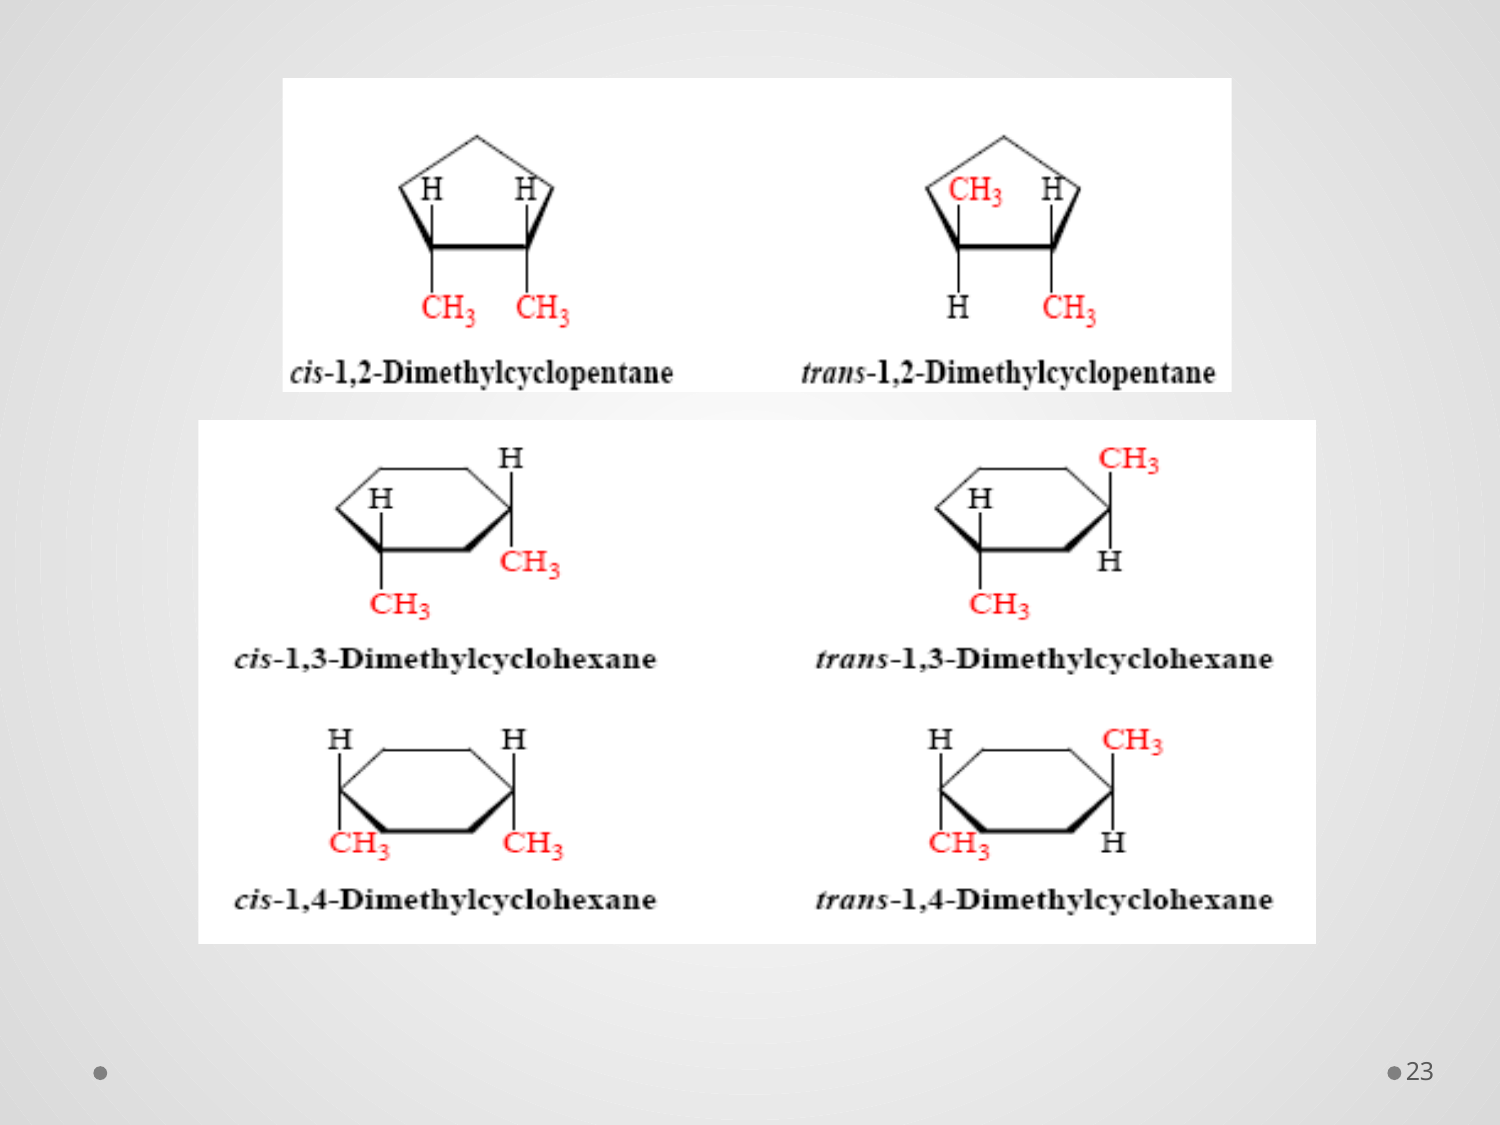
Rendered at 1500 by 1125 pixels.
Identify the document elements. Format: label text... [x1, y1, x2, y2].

picture [198, 420, 1317, 944]
picture [282, 77, 1232, 392]
slide_number 23 [1401, 1042, 1494, 1103]
